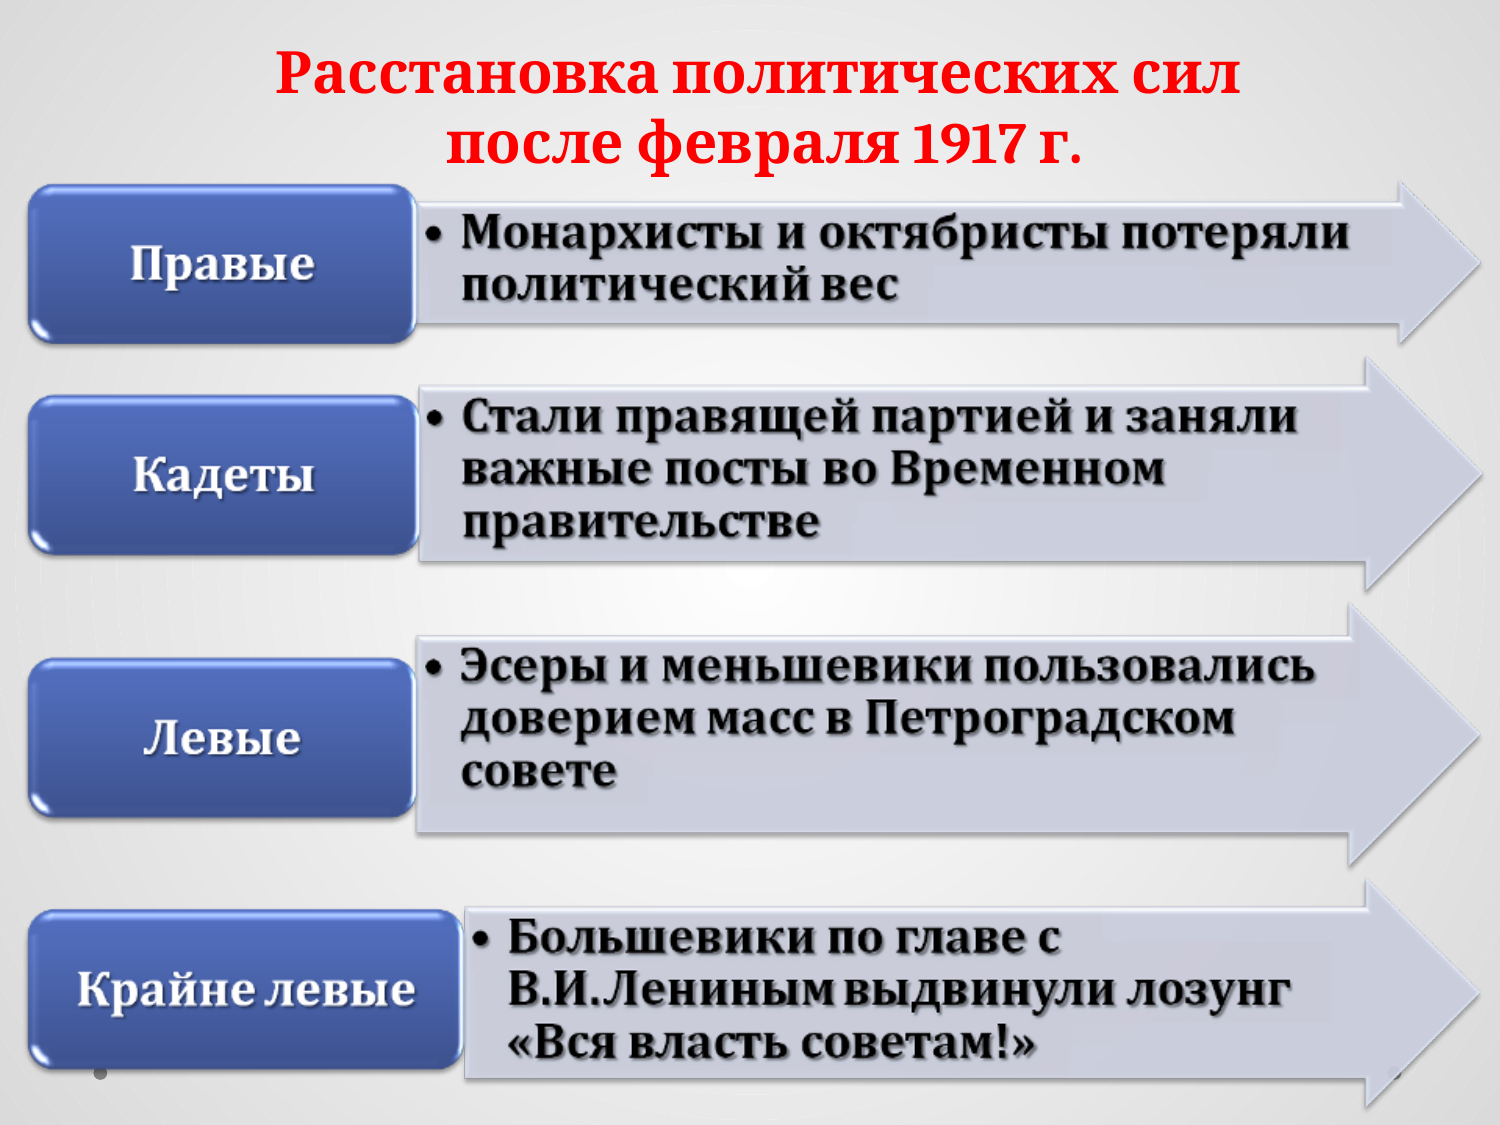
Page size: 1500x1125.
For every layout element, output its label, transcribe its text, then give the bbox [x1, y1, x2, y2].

text_box Расстановка политических сил после февраля 1917 г. [29, 27, 1500, 183]
picture [18, 175, 1493, 1122]
